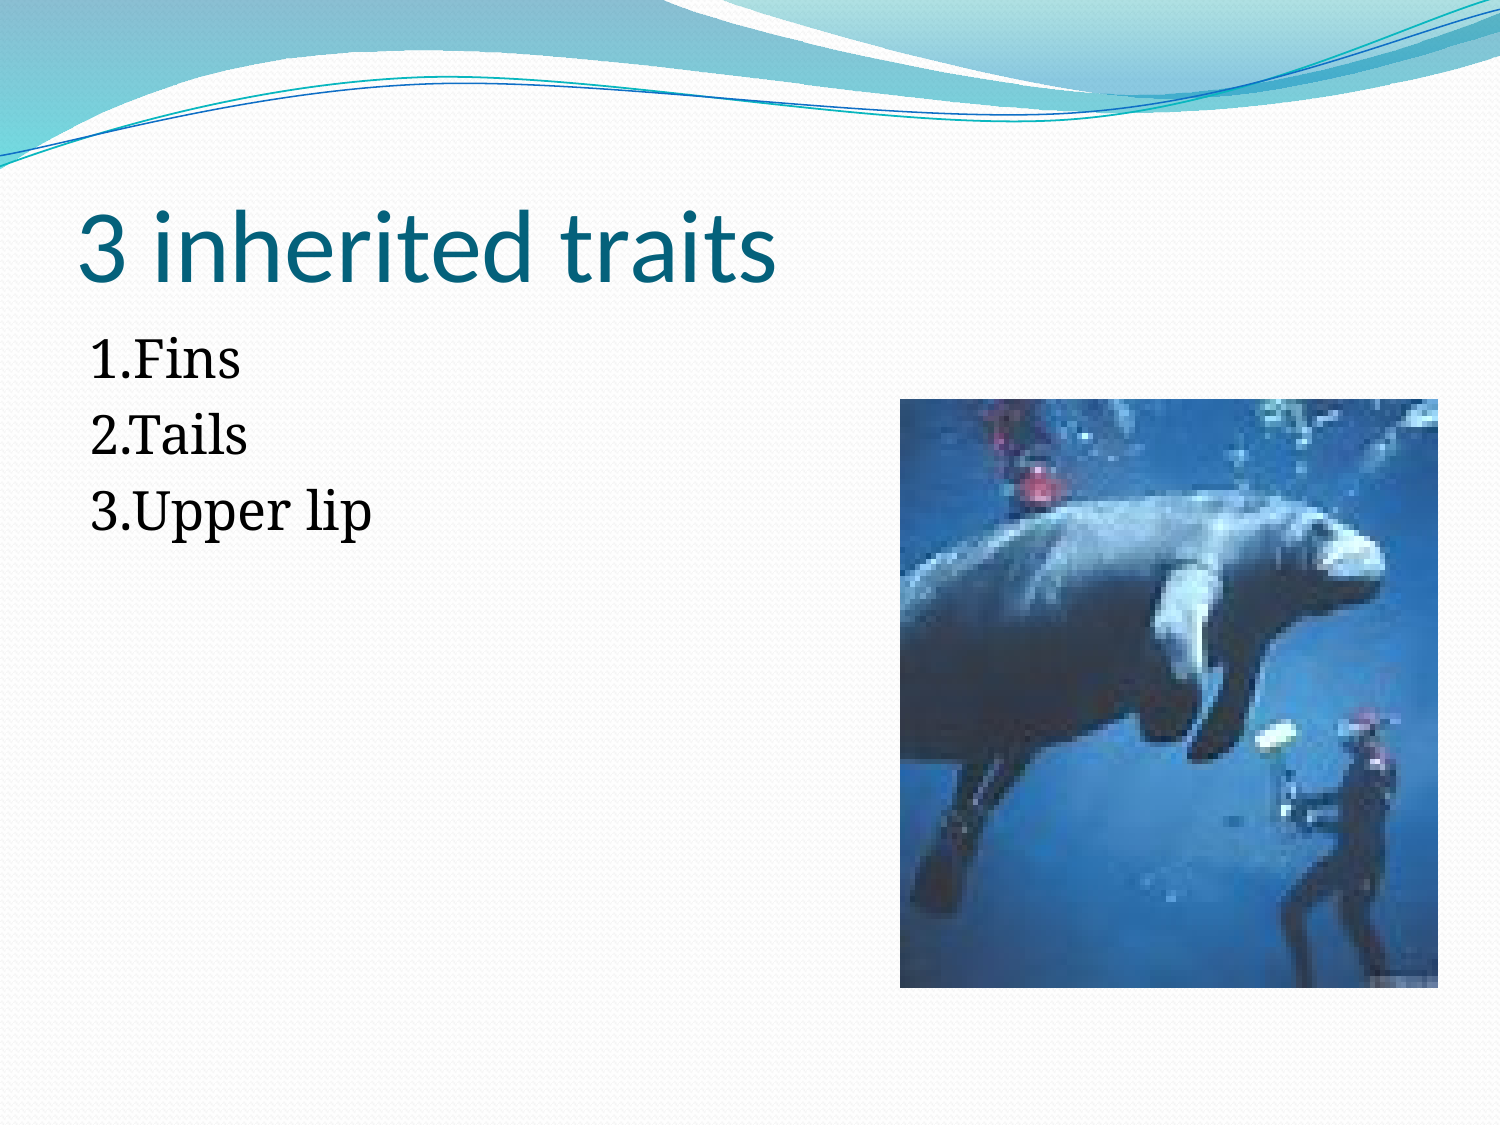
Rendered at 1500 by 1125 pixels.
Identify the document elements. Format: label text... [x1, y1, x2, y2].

picture [899, 399, 1438, 988]
title 3 inherited traits [75, 115, 1425, 303]
list 1.Fins 2.Tails 3.Upper lip [75, 317, 1425, 1038]
